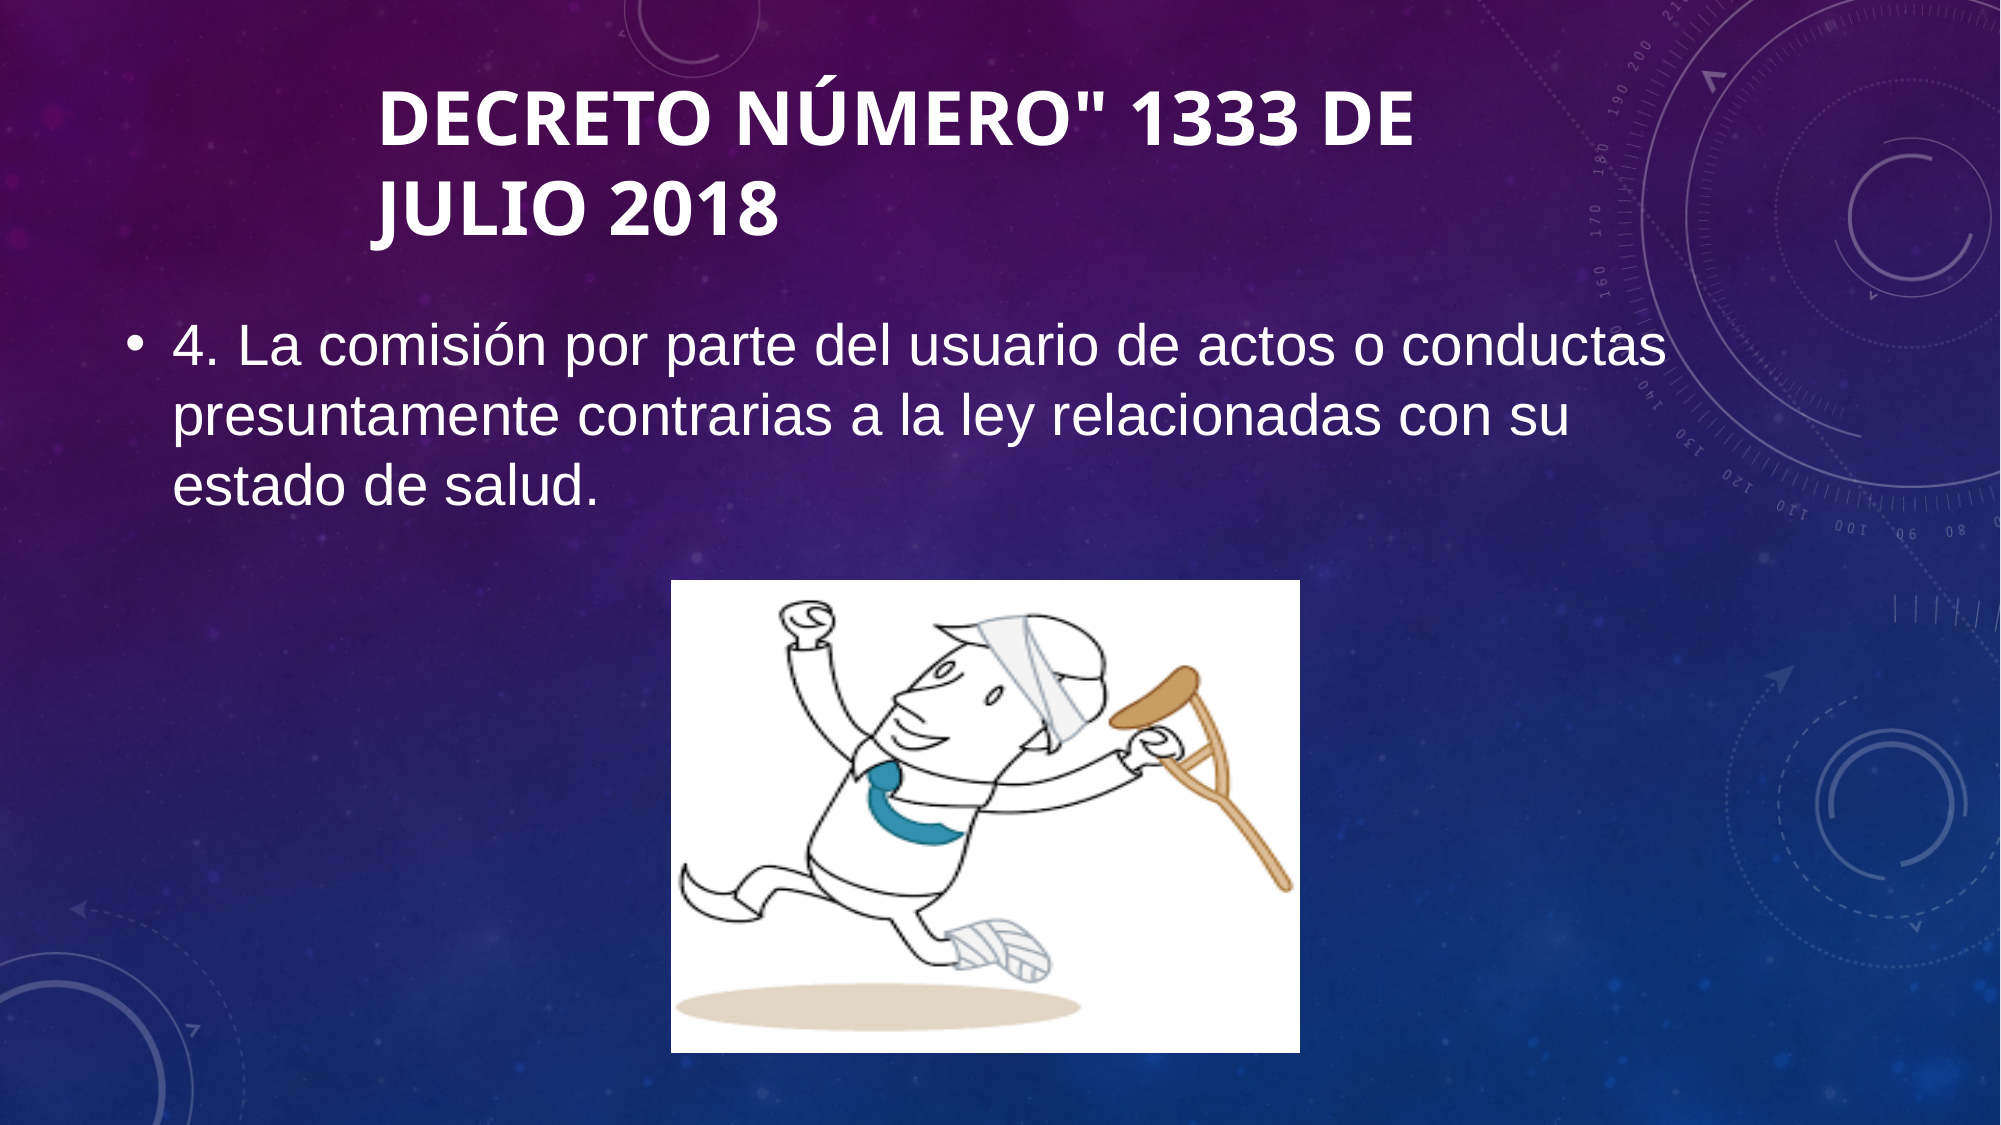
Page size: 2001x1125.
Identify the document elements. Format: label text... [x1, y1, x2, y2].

picture [0, 0, 2001, 1125]
list 4. La comisión por parte del usuario de actos o conductas presuntamente contrarias a la ley relacionadas con su estado de salud. [110, 259, 1773, 631]
title DECRETO NÚMERO" 1333 DE julio 2018 [361, 40, 1610, 259]
